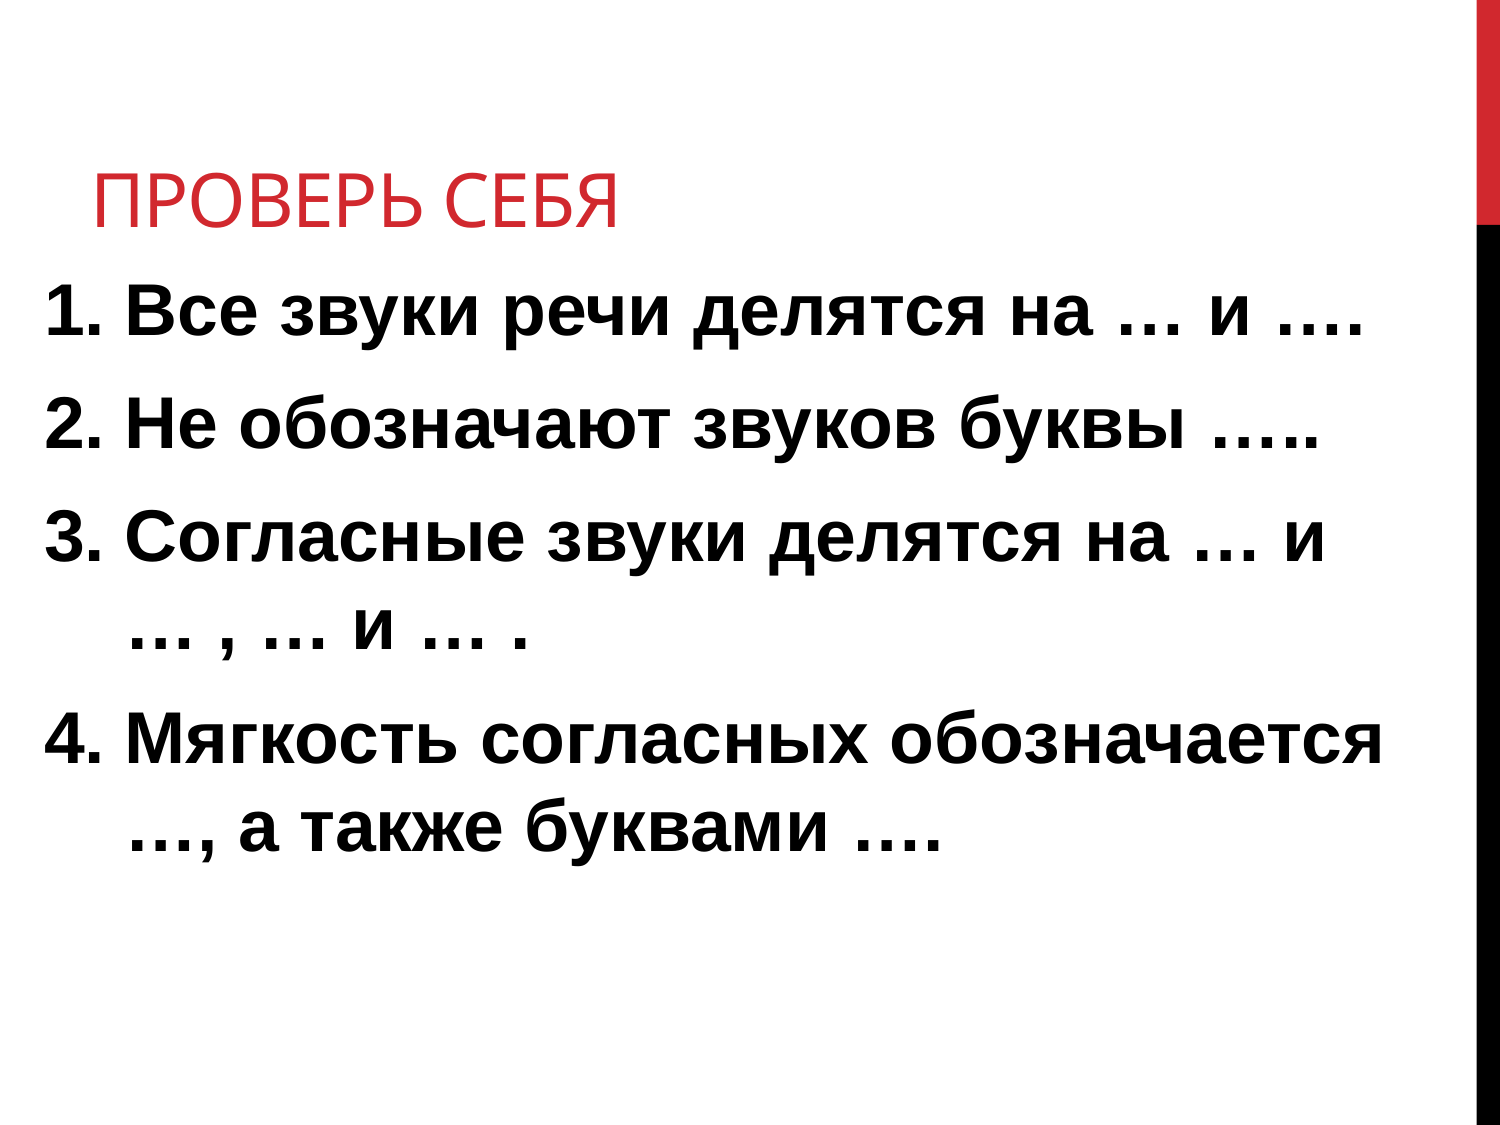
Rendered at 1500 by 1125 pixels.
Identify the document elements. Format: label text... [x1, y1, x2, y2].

title Проверь себя [75, 25, 1025, 184]
list Все звуки речи делятся на … и …. Не обозначают звуков буквы ….. Согласные звуки делятся на … и … , … и … . Мягкость согласных обозначается …, а также буквами …. [29, 184, 1425, 1005]
